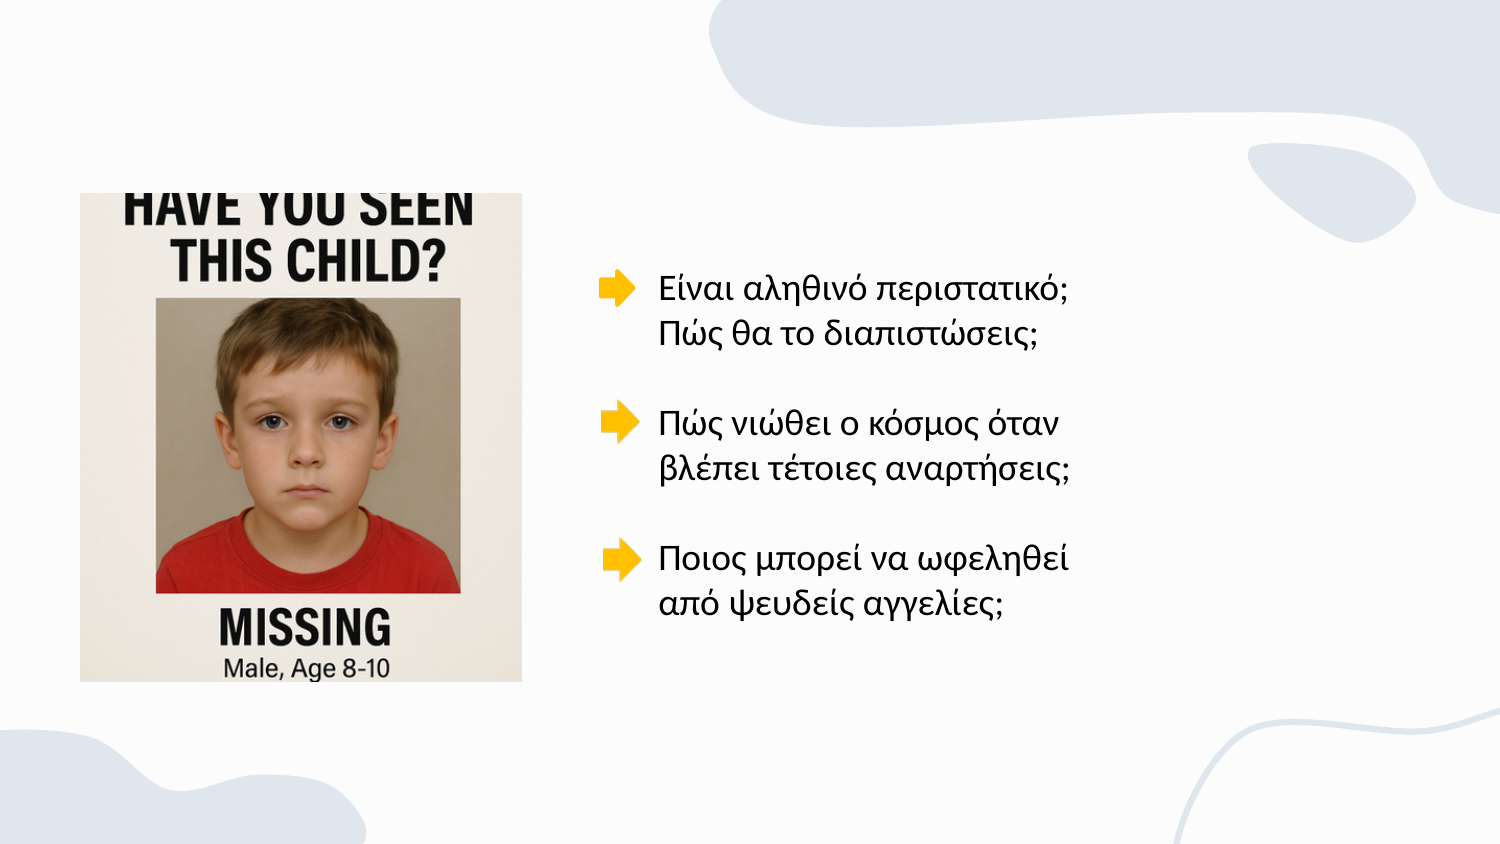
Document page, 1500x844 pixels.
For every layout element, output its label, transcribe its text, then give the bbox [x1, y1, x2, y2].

text_box [599, 269, 636, 307]
picture [602, 537, 642, 582]
picture [80, 193, 522, 683]
picture [600, 399, 640, 445]
text_box Είναι αληθινό περιστατικό; Πώς θα το διαπιστώσεις; Πώς νιώθει ο κόσμος όταν βλέπει τέτοιες αναρτήσεις; Ποιος μπορεί να ωφεληθεί από ψευδείς αγγελίες; [643, 255, 1138, 630]
